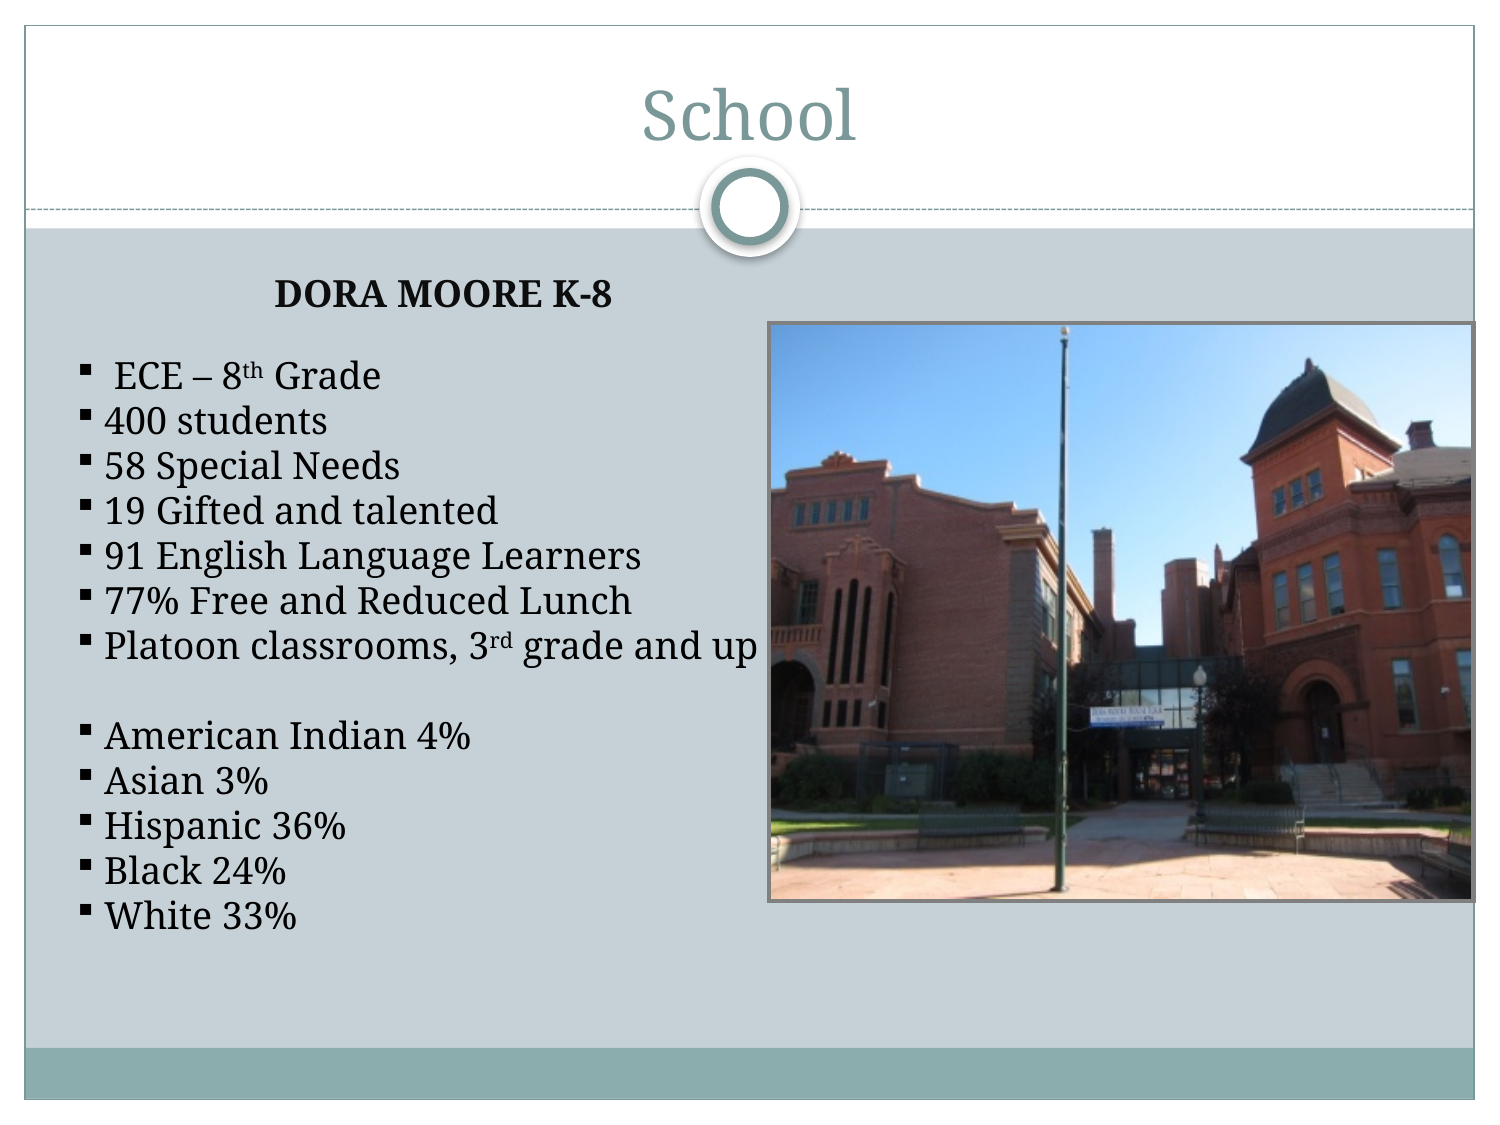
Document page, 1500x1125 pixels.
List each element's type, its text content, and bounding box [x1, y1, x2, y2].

picture [771, 324, 1472, 900]
title School [49, 37, 1450, 162]
text_box DORA MOORE K-8 ECE – 8th Grade 400 students 58 Special Needs 19 Gifted and talented 91 English Language Learners 77% Free and Reduced Lunch Platoon classrooms, 3rd grade and up American Indian 4% Asian 3% Hispanic 36% Black 24% White 33% [62, 262, 825, 1080]
